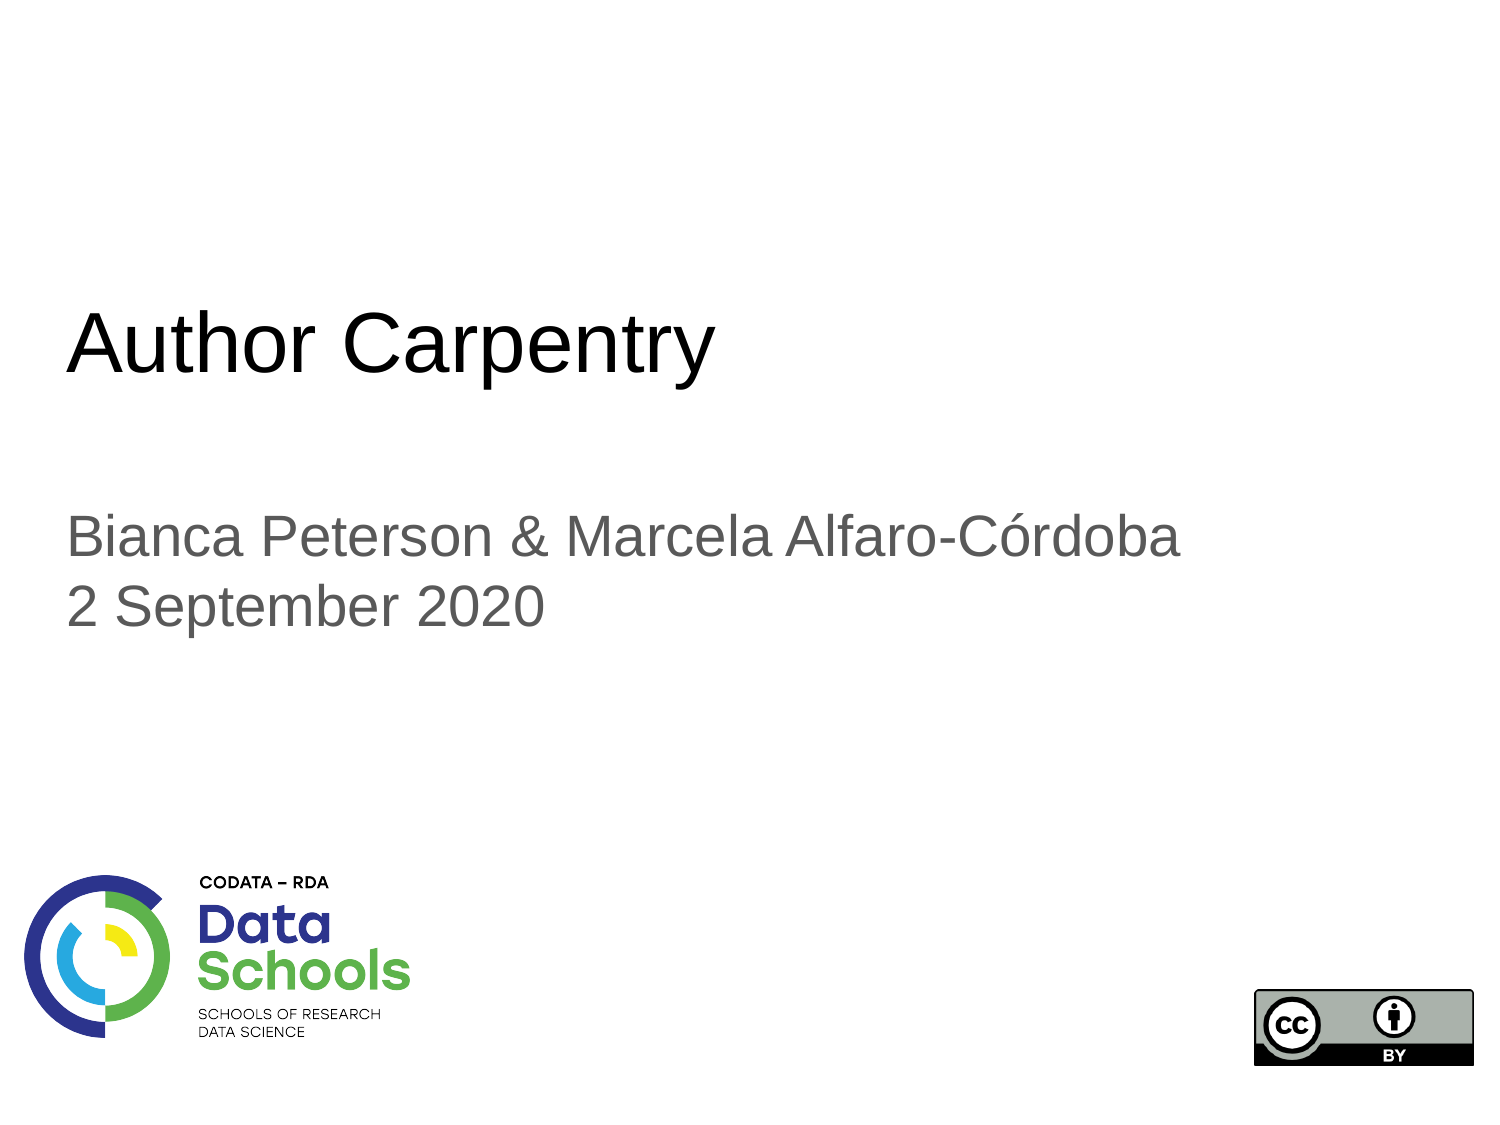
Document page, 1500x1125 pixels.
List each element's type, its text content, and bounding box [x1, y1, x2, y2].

picture [1254, 988, 1474, 1066]
picture [24, 875, 411, 1038]
subtitle Bianca Peterson & Marcela Alfaro-Córdoba 2 September 2020 [51, 483, 1449, 657]
title Author Carpentry [51, 159, 1449, 405]
